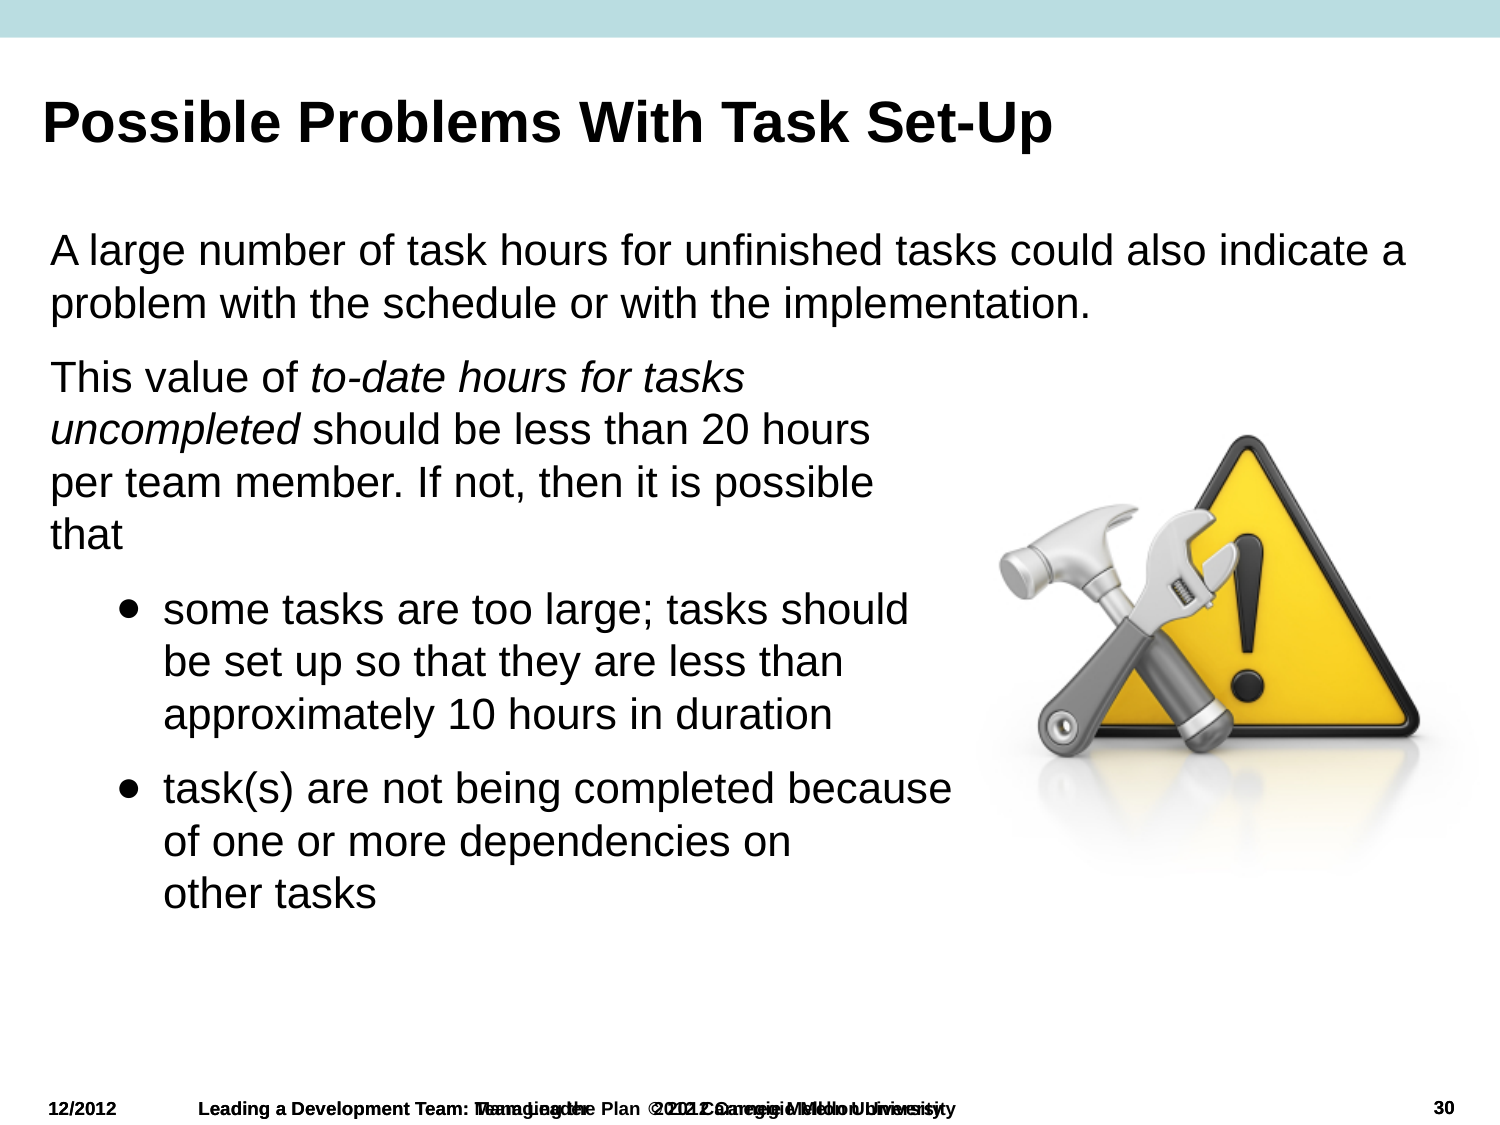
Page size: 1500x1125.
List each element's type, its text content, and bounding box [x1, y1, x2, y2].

title Possible Problems With Task Set-Up [42, 97, 1438, 154]
list A large number of task hours for unfinished tasks could also indicate a problem with the schedule or with the implementation. This value of to-date hours for tasks uncompleted should be less than 20 hours per team member. If not, then it is possible that some tasks are too large; tasks should be set up so that they are less than approximately 10 hours in duration task(s) are not being completed because of one or more dependencies on other tasks [50, 221, 1437, 985]
picture [957, 346, 1500, 888]
